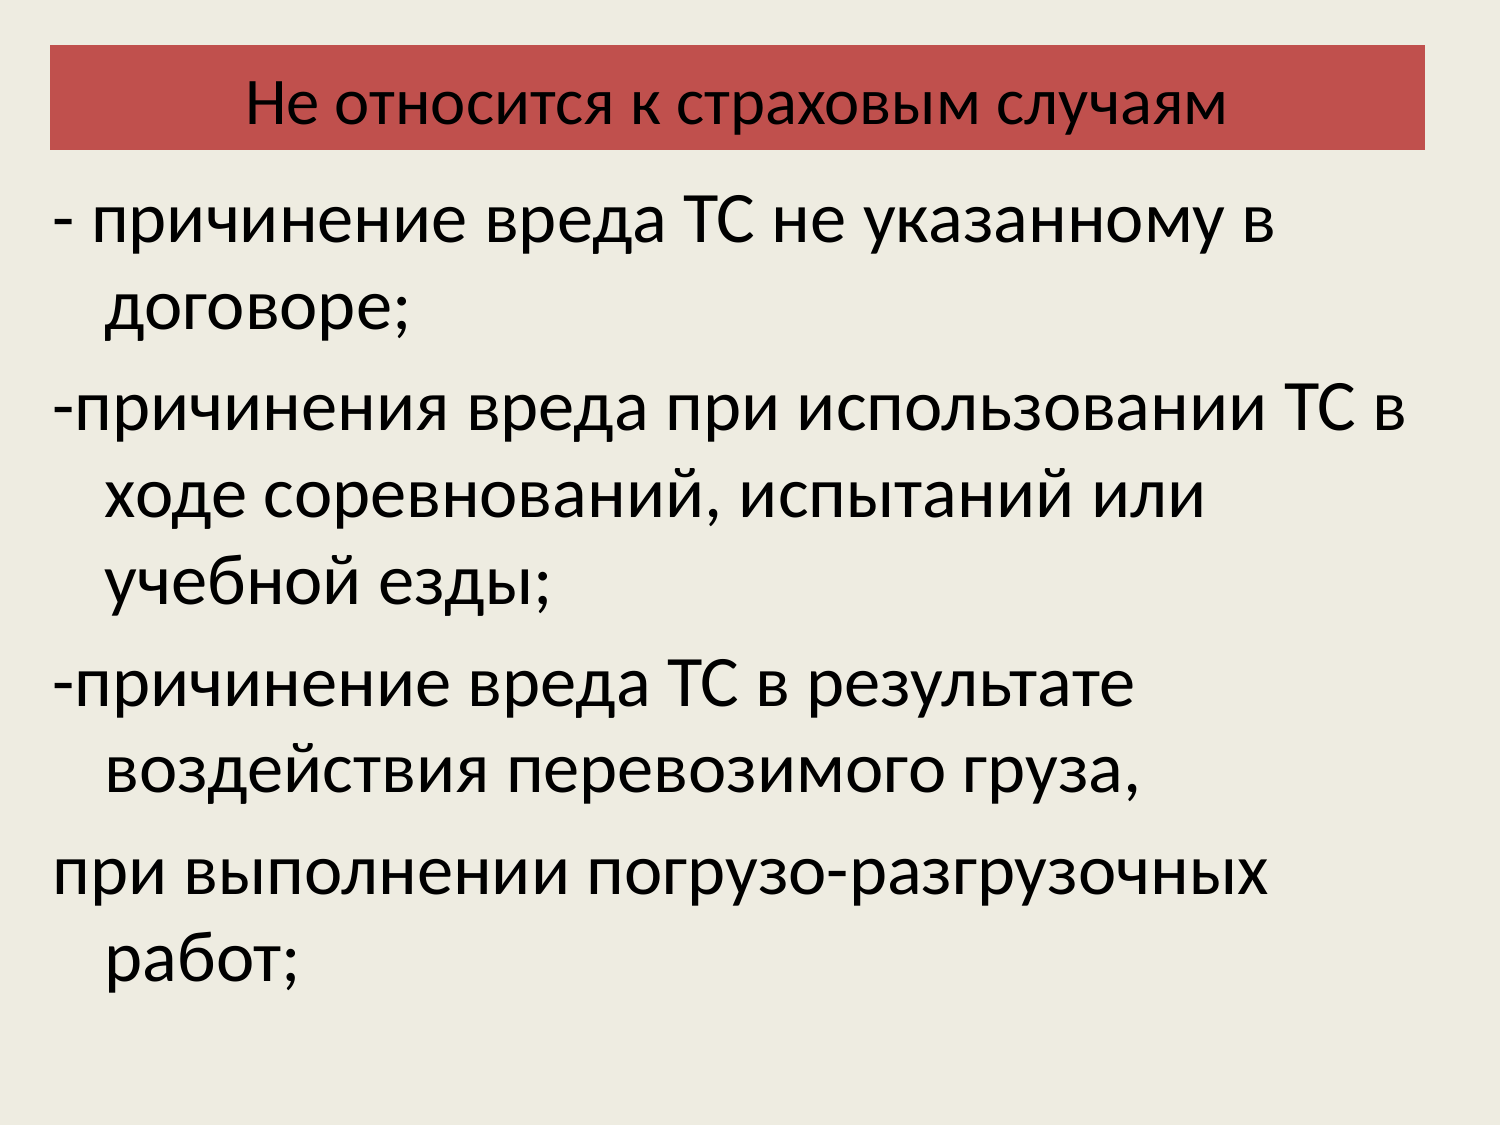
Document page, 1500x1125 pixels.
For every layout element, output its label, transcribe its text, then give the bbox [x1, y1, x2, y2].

list - причинение вреда ТС не указанному в договоре; -причинения вреда при использовании ТС в ходе соревнований, испытаний или учебной езды; -причинение вреда ТС в результате воздействия перевозимого груза, при выполнении погрузо-разгрузочных работ; [37, 162, 1463, 1005]
title Не относится к страховым случаям [50, 45, 1425, 150]
